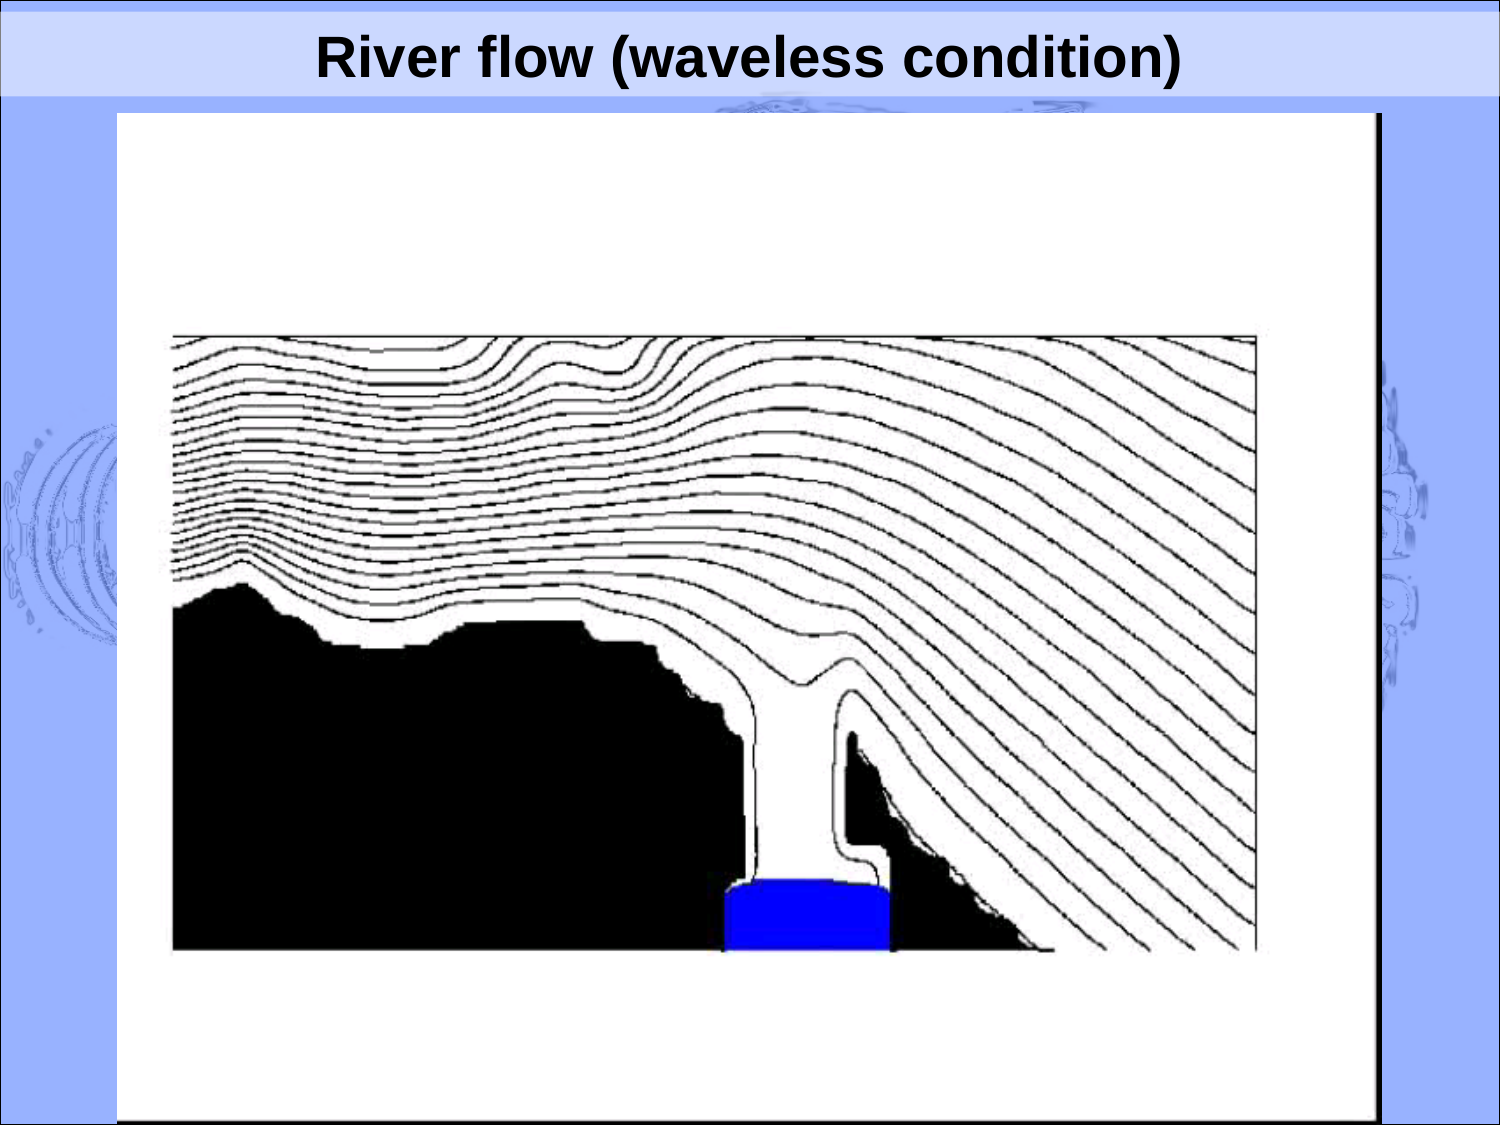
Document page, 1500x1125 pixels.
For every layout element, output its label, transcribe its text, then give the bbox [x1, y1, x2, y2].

text_box [0, 97, 1500, 1125]
text_box [0, 0, 1500, 11]
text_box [116, 112, 1383, 1125]
text_box River flow (waveless condition) [0, 11, 1500, 97]
